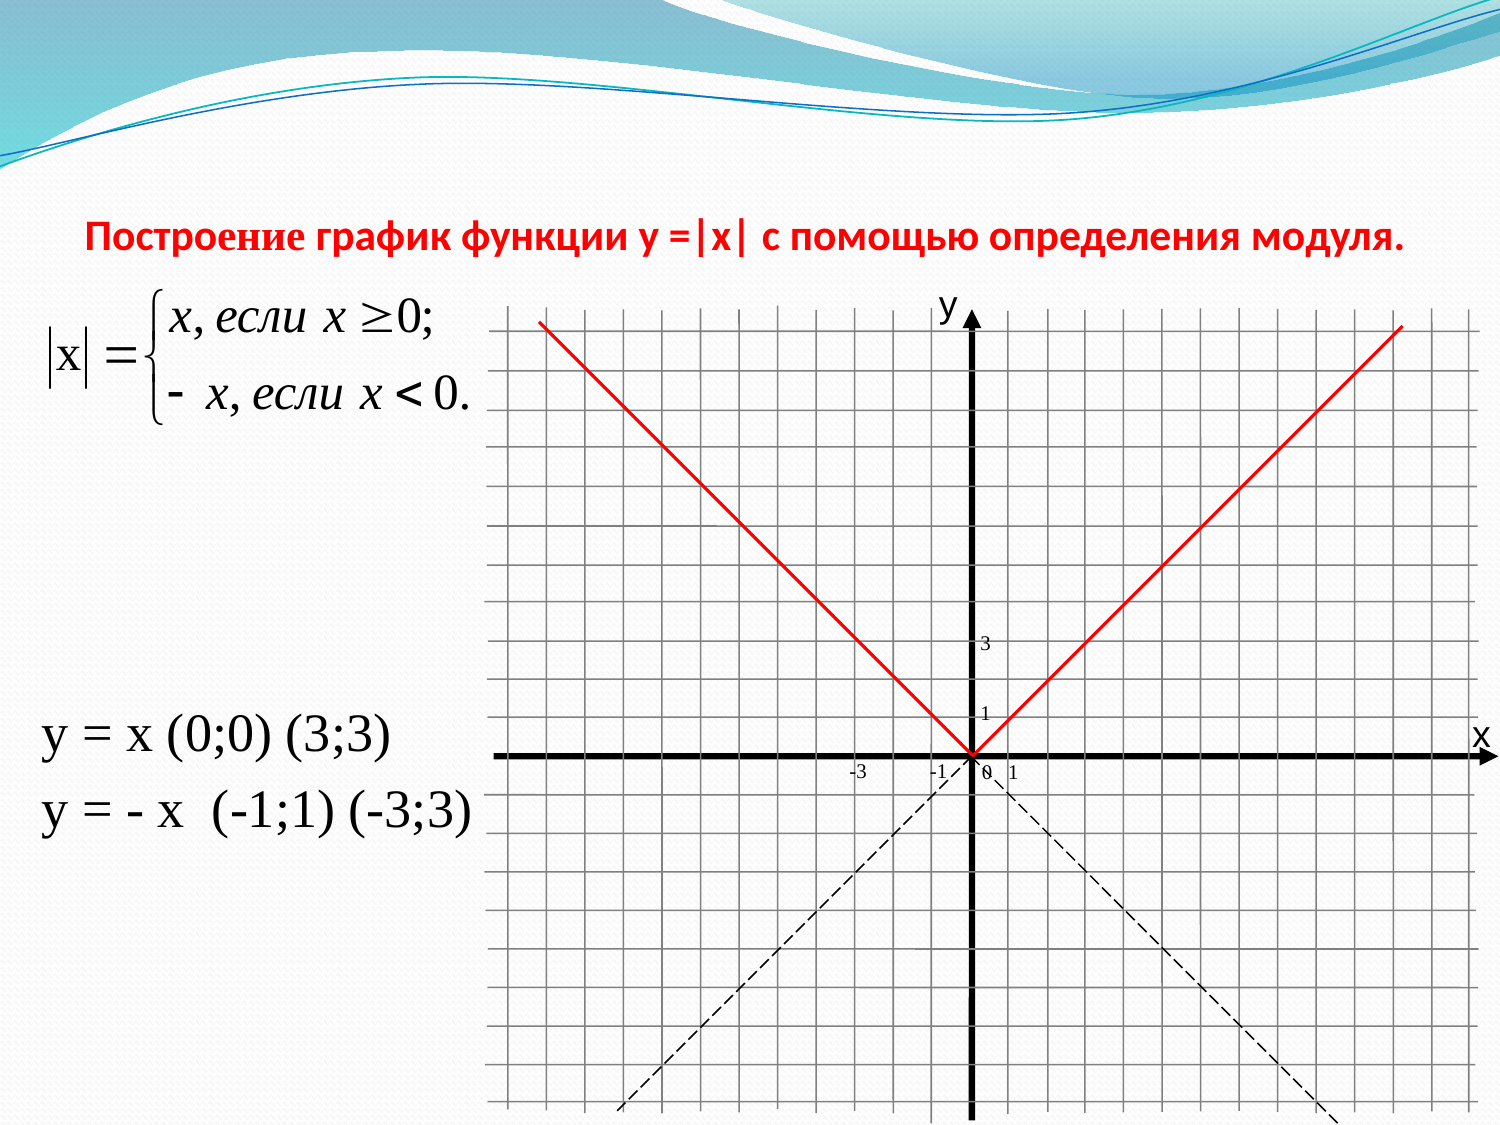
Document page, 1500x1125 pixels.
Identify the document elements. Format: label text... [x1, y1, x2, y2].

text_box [483, 272, 1500, 1124]
list y = x (0;0) (3;3) y = - x (-1;1) (-3;3) [26, 689, 476, 863]
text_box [39, 280, 478, 435]
title Построение график функции y =|x| с помощью определения модуля. [70, 71, 1421, 260]
